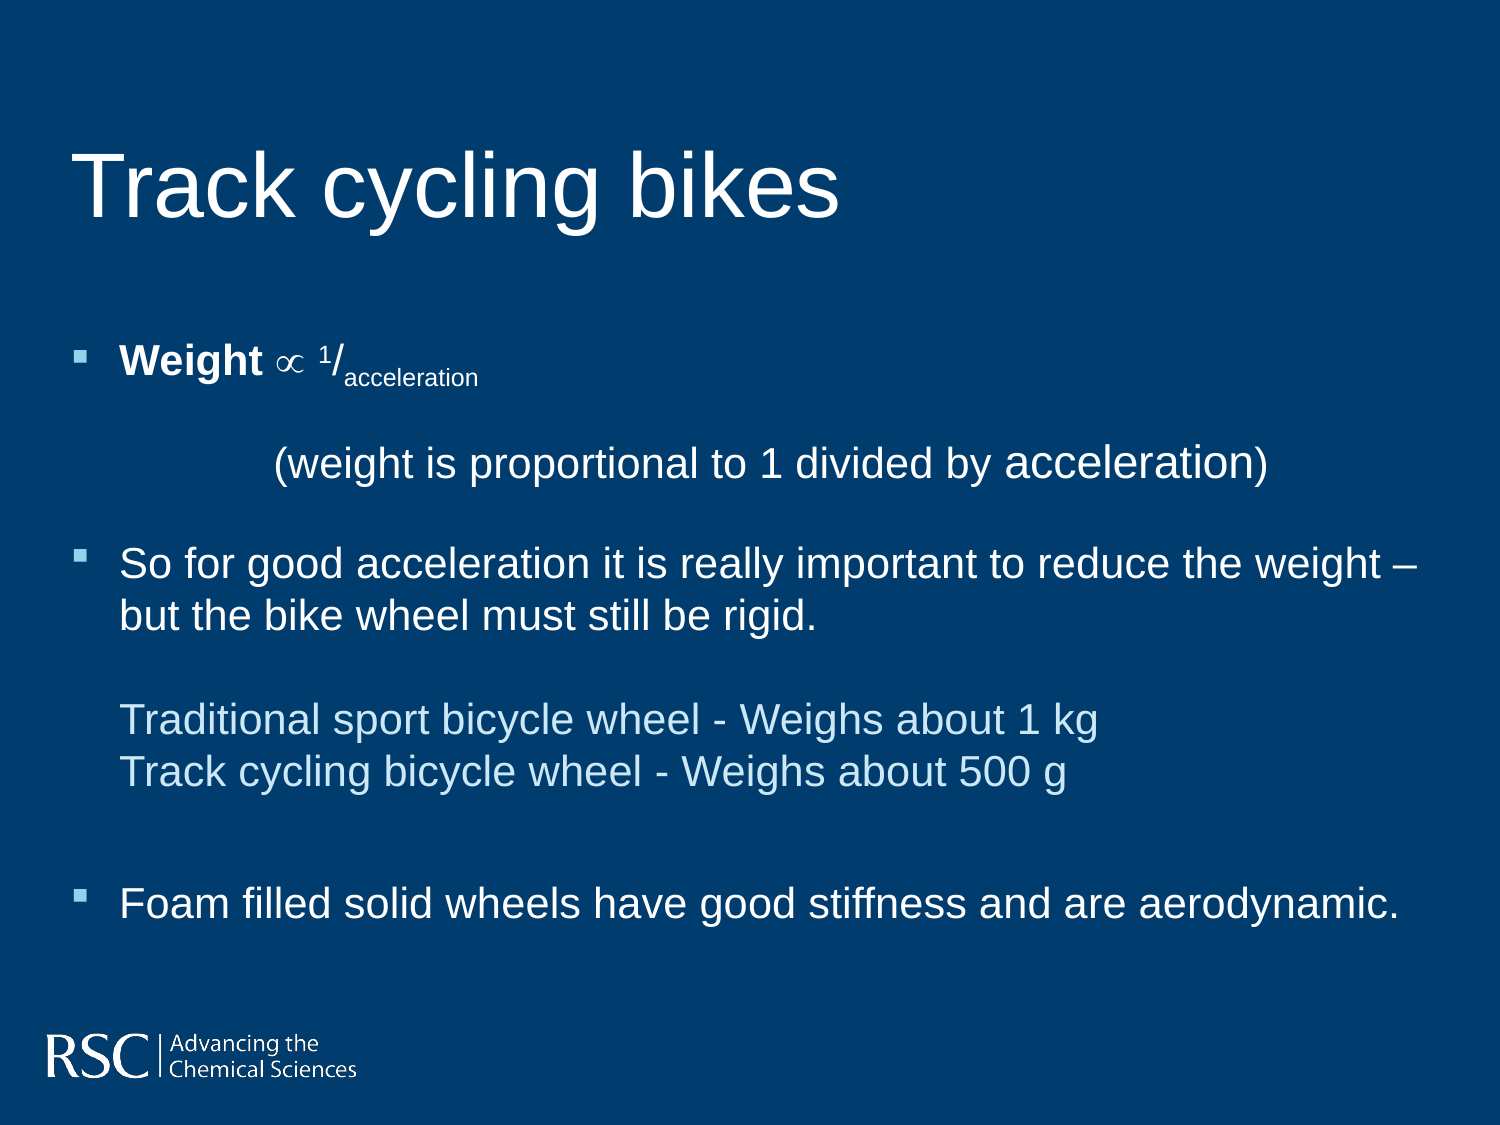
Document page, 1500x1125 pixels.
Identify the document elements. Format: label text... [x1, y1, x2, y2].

picture [42, 1028, 362, 1082]
title Track cycling bikes [55, 74, 1438, 244]
list Weight  1/acceleration (weight is proportional to 1 divided by acceleration) So for good acceleration it is really important to reduce the weight – but the bike wheel must still be rigid. Traditional sport bicycle wheel - Weighs about 1 kg Track cycling bicycle wheel - Weighs about 500 g Foam filled solid wheels have good stiffness and are aerodynamic. [55, 324, 1438, 976]
